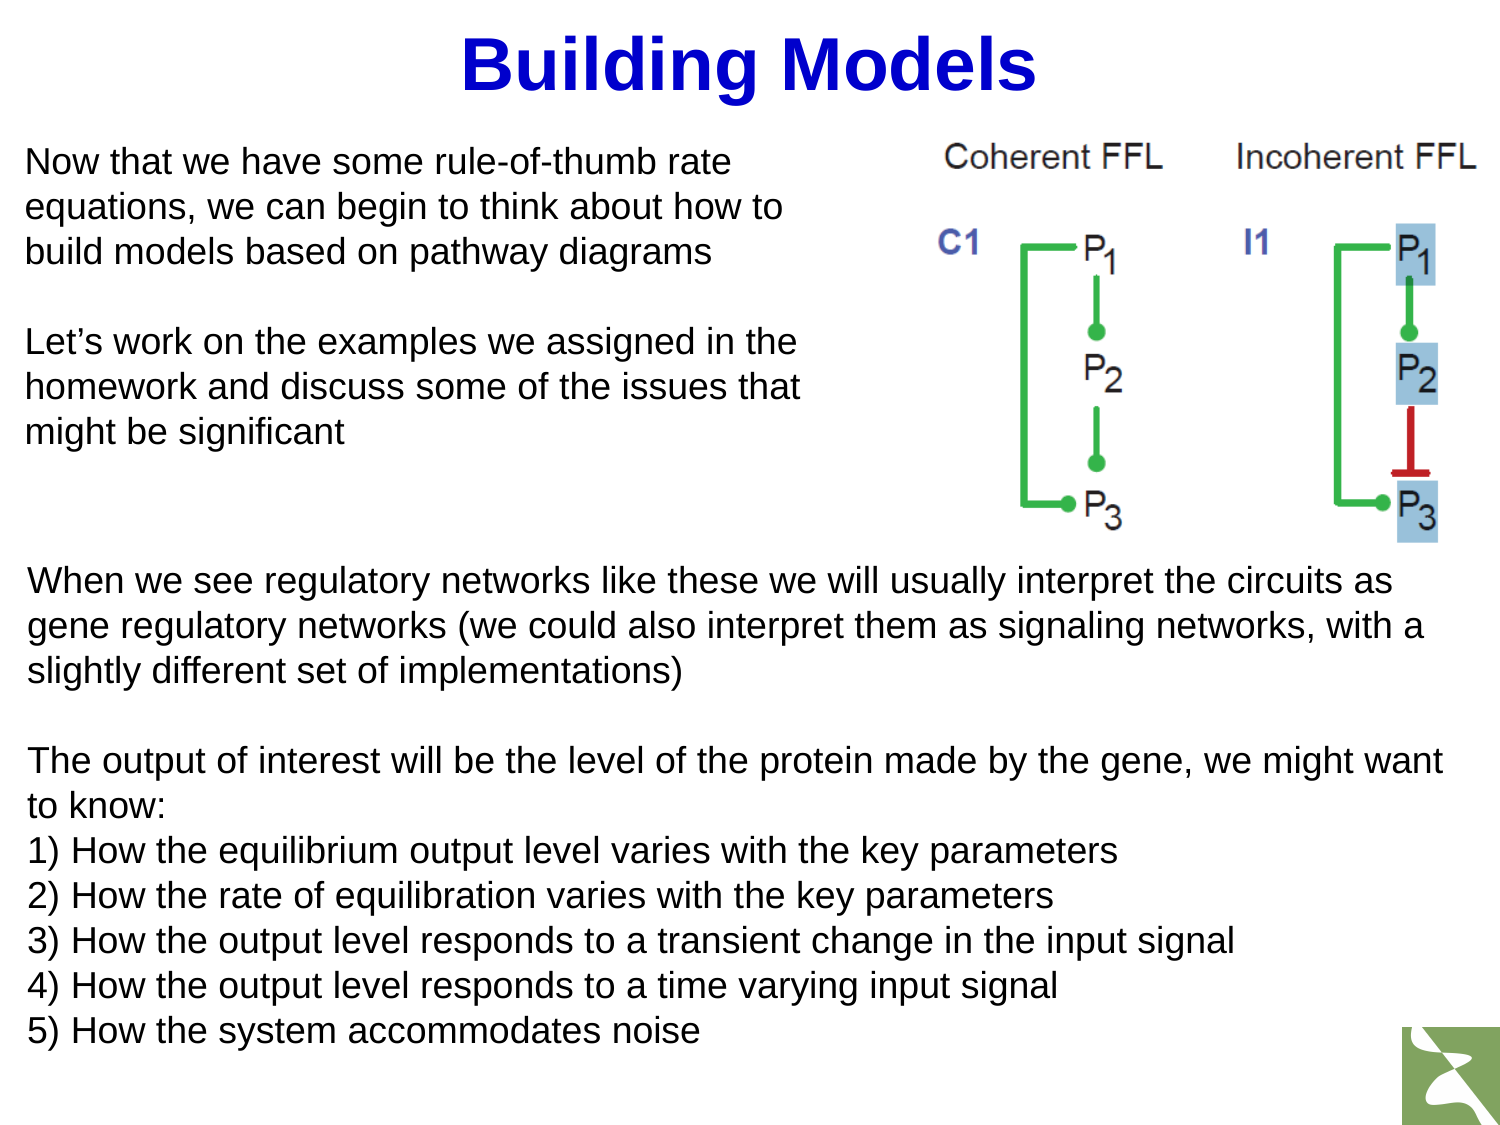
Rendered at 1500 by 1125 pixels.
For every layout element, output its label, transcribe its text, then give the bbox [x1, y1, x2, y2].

text_box Now that we have some rule-of-thumb rate equations, we can begin to think about how to build models based on pathway diagrams Let’s work on the examples we assigned in the homework and discuss some of the issues that might be significant [9, 129, 873, 459]
text_box When we see regulatory networks like these we will usually interpret the circuits as gene regulatory networks (we could also interpret them as signaling networks, with a slightly different set of implementations) The output of interest will be the level of the protein made by the gene, we might want to know: 1) How the equilibrium output level varies with the key parameters 2) How the rate of equilibration varies with the key parameters 3) How the output level responds to a transient change in the input signal 4) How the output level responds to a time varying input signal 5) How the system accommodates noise [12, 548, 1488, 1059]
picture [919, 128, 1500, 554]
picture [1402, 1027, 1500, 1125]
title Building Models [0, 0, 1500, 130]
